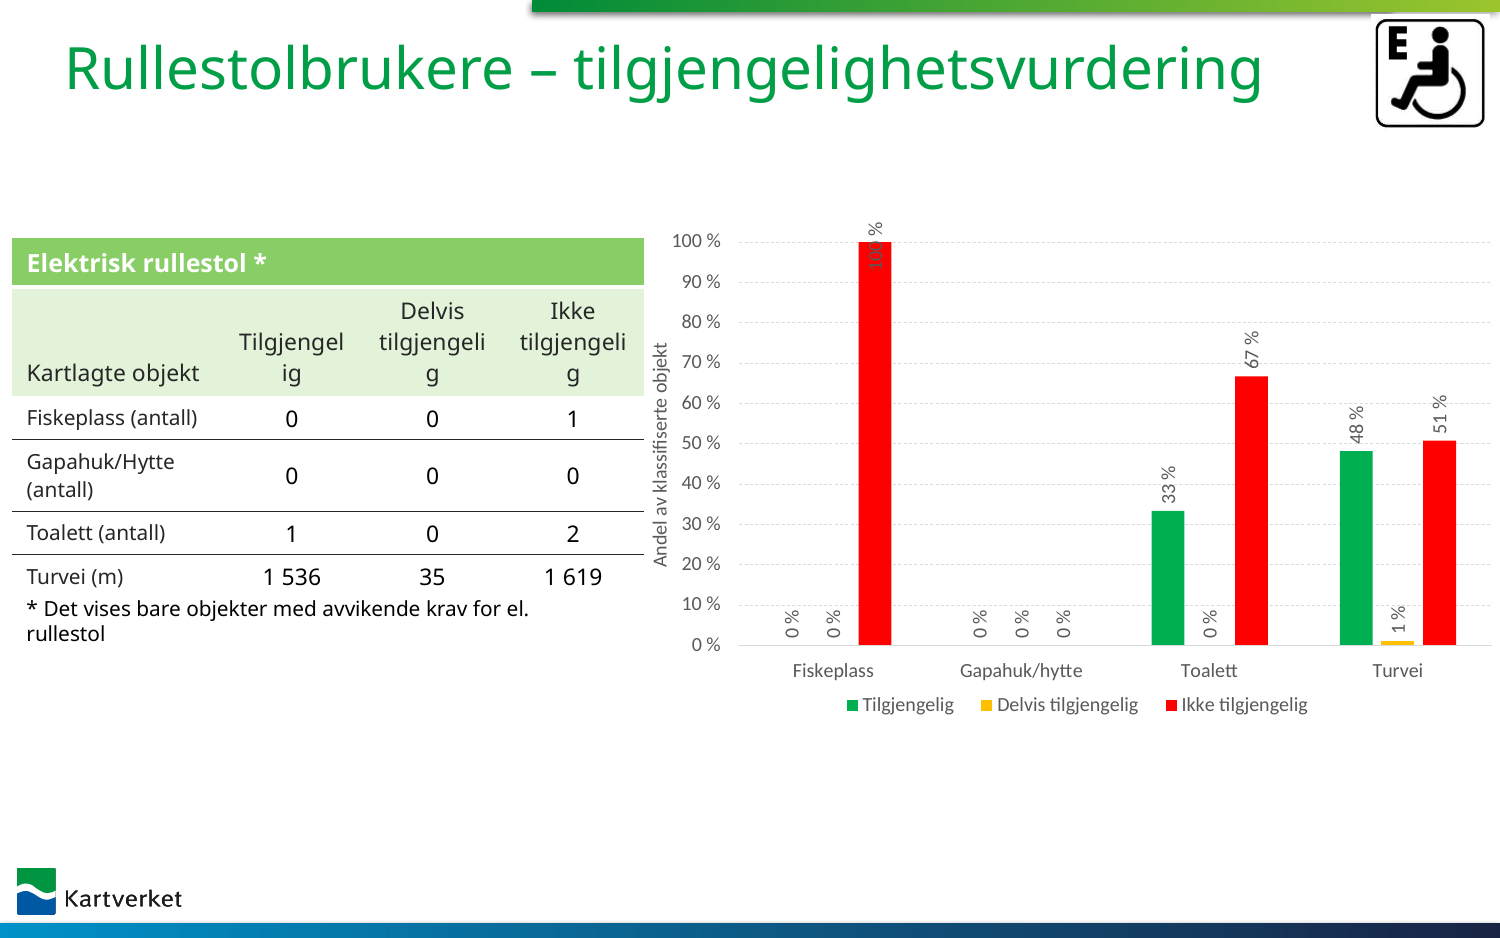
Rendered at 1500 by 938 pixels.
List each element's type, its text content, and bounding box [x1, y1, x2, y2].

table_cell Fiskeplass (antall) [12, 396, 222, 439]
table_cell Tilgjengelig [222, 289, 362, 396]
table_cell Turvei (m) [12, 555, 222, 588]
table_cell Gapahuk/Hytte (antall) [12, 440, 222, 511]
picture [643, 218, 1500, 728]
table_cell 0 [222, 396, 362, 439]
table_cell Toalett (antall) [12, 512, 222, 554]
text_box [1371, 13, 1491, 133]
table_cell 0 [362, 512, 503, 554]
table_header Elektrisk rullestol * [12, 238, 638, 285]
table_cell 0 [362, 396, 503, 439]
table_cell 0 [503, 440, 638, 511]
table_cell 35 [362, 555, 503, 588]
table_cell 0 [222, 440, 362, 511]
text_box * Det vises bare objekter med avvikende krav for el. rullestol [11, 588, 597, 653]
table_cell 0 [362, 440, 503, 511]
table_cell Ikke tilgjengelig [503, 289, 638, 396]
table_cell 1 619 [503, 555, 638, 598]
table_cell 1 536 [222, 555, 362, 588]
table_cell 1 [222, 512, 362, 554]
text_box Rullestolbrukere – tilgjengelighetsvurdering [49, 12, 1372, 109]
table_cell Kartlagte objekt [12, 289, 222, 396]
table_cell Delvis tilgjengelig [362, 289, 503, 396]
table_cell 1 [503, 396, 638, 439]
table_cell 2 [503, 512, 638, 554]
